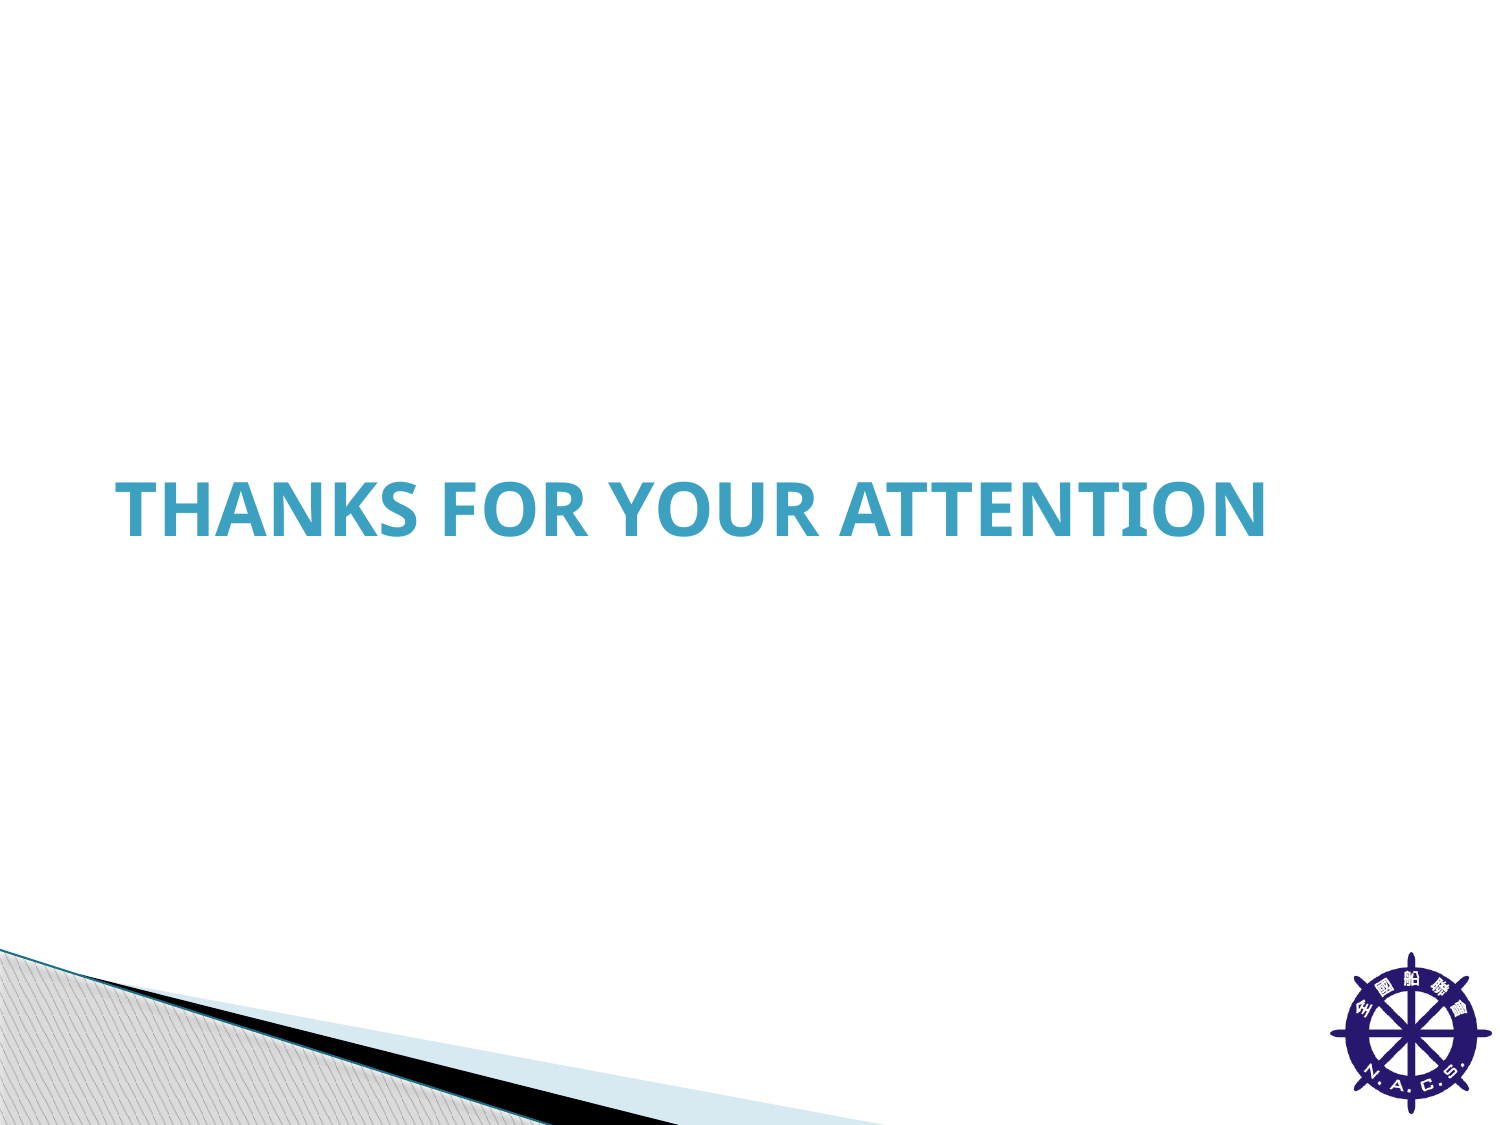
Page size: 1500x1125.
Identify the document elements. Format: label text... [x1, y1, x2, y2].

picture [1330, 951, 1492, 1114]
text_box Thanks for your attention [100, 454, 1388, 560]
